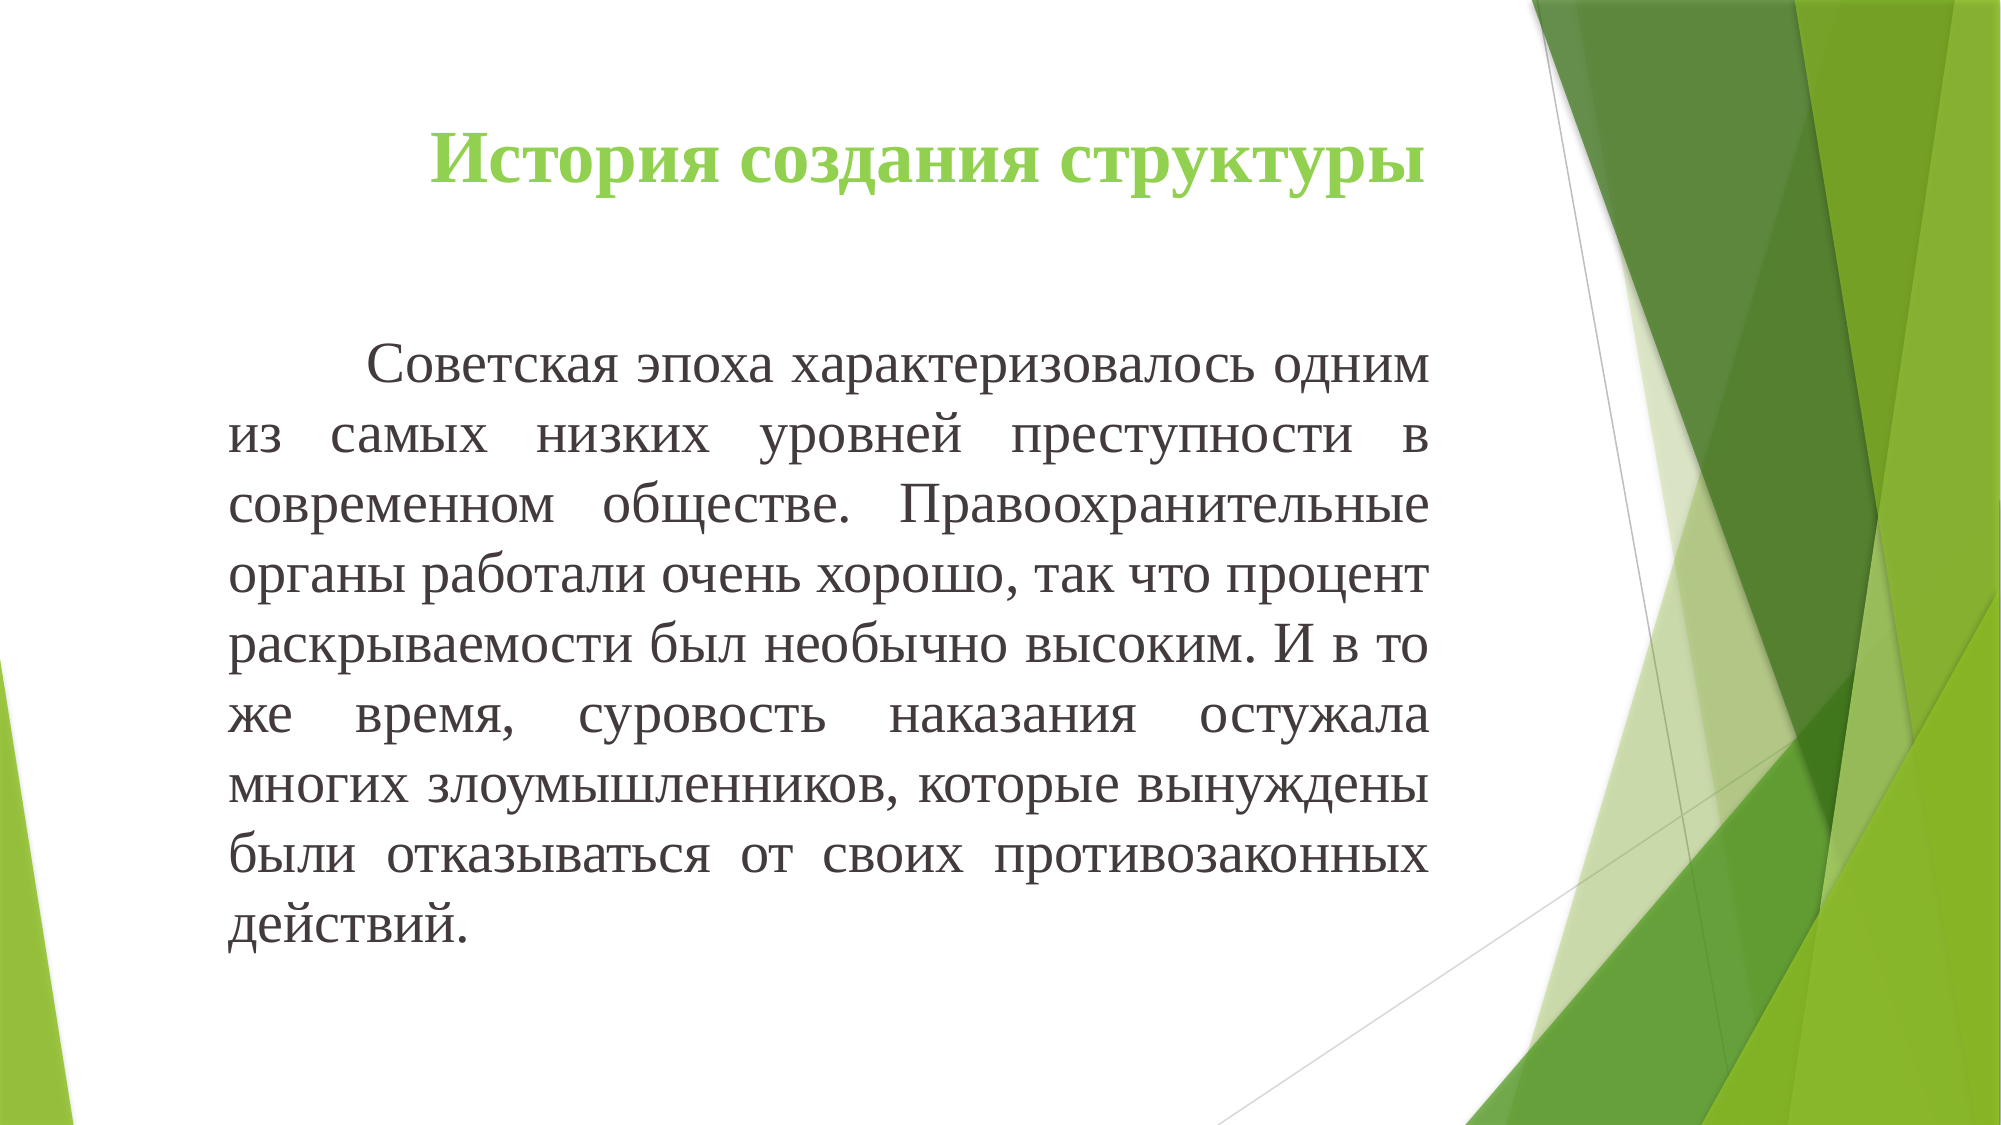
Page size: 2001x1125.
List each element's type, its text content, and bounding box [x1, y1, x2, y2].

list Советская эпоха характеризовалось одним из самых низких уровней преступности в современном обществе. Правоохранительные органы работали очень хорошо, так что процент раскрываемости был необычно высоким. И в то же время, суровость наказания остужала многих злоумышленников, которые вынуждены были отказываться от своих противозаконных действий. [213, 316, 1446, 1045]
title История создания структуры [111, 99, 1522, 317]
